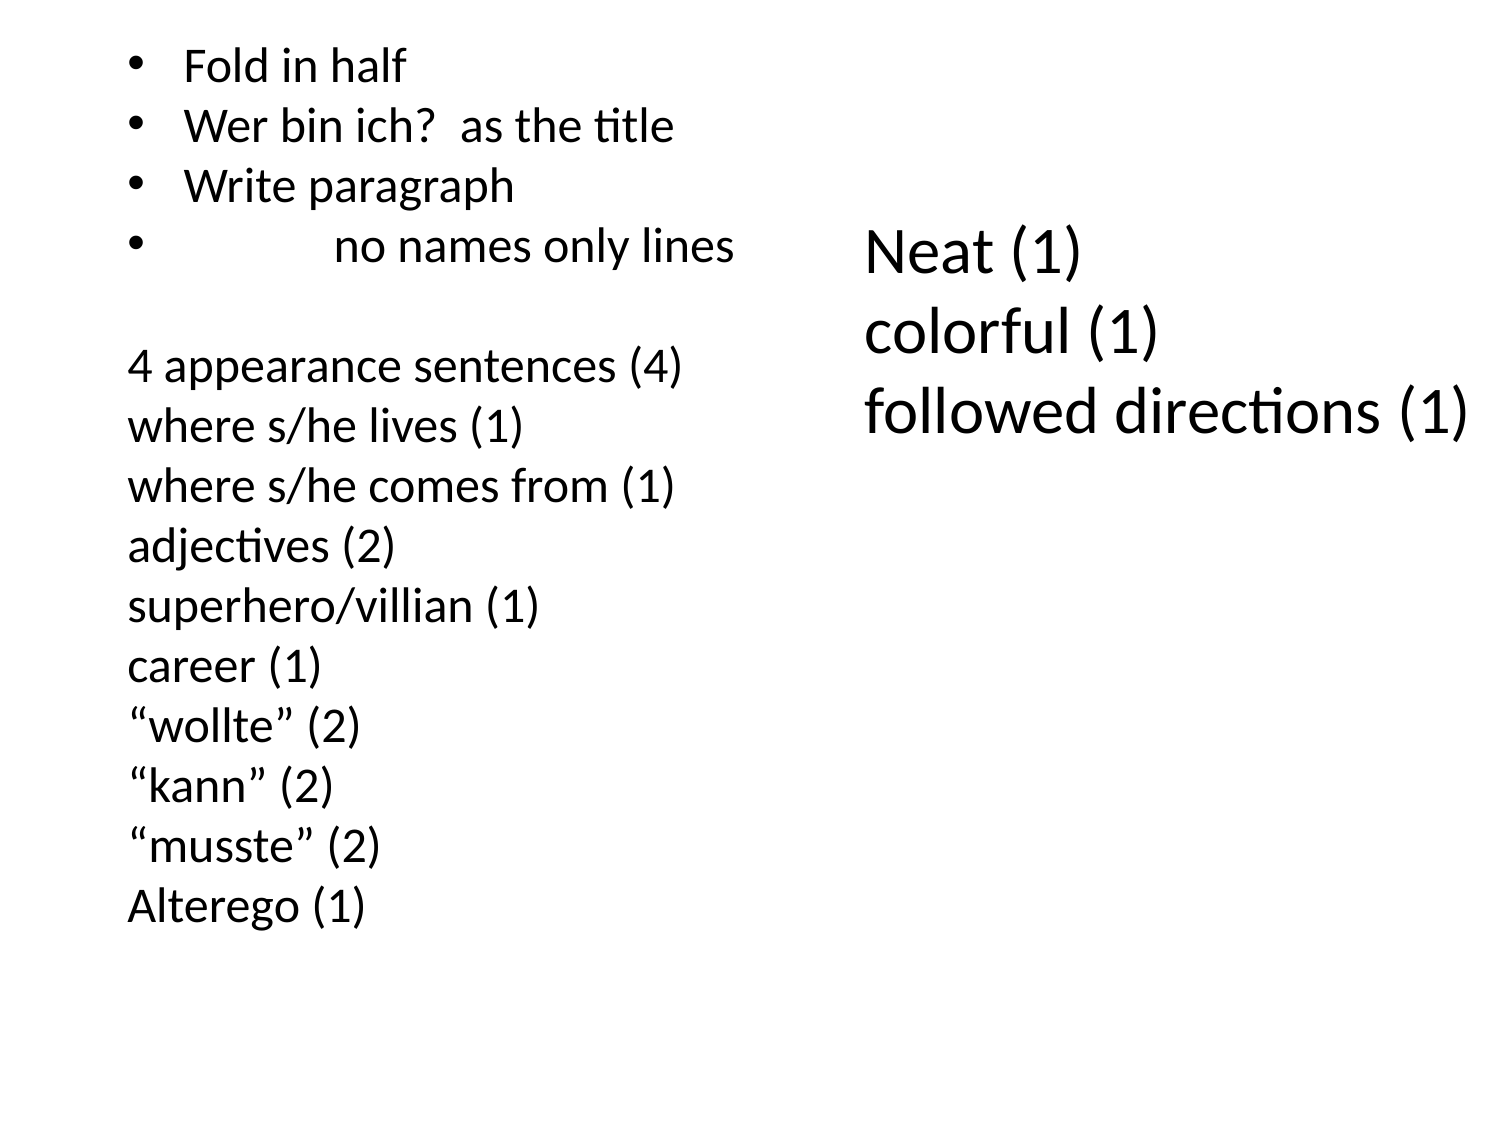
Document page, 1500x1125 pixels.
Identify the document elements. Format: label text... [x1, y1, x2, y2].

text_box Neat (1) colorful (1) followed directions (1) [849, 199, 1500, 455]
text_box Fold in half Wer bin ich? as the title Write paragraph no names only lines 4 appearance sentences (4) where s/he lives (1) where s/he comes from (1) adjectives (2) superhero/villian (1) career (1) “wollte” (2) “kann” (2) “musste” (2) Alterego (1) [112, 24, 1438, 1090]
